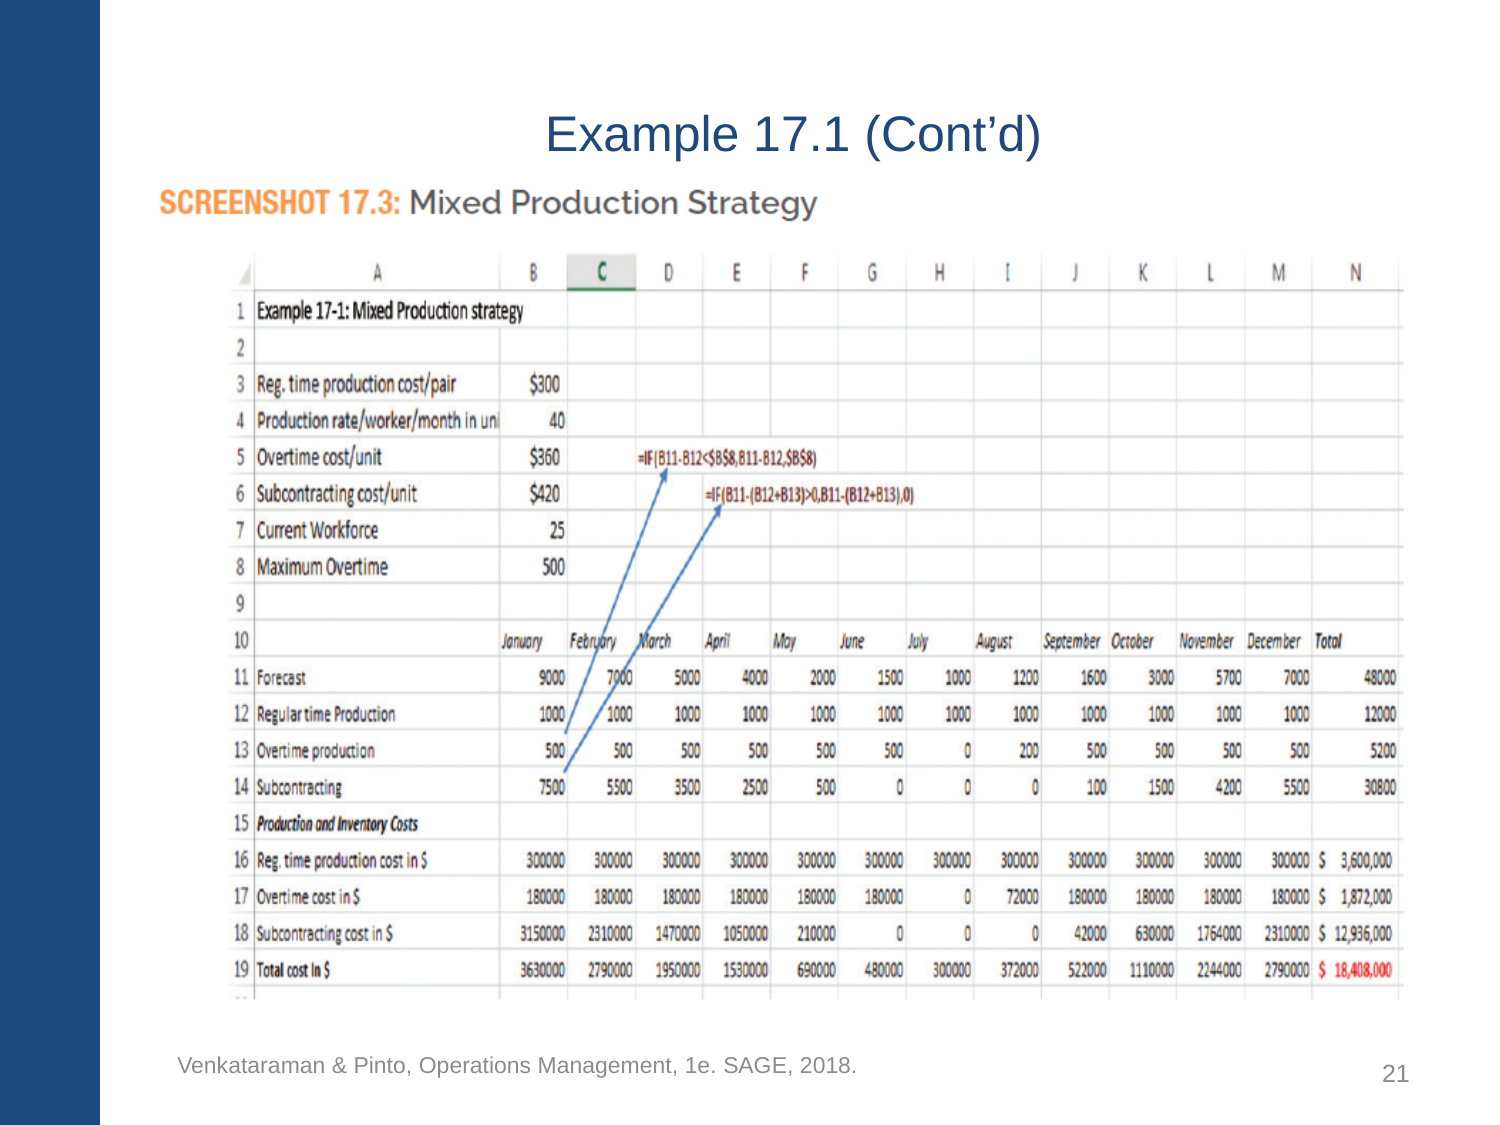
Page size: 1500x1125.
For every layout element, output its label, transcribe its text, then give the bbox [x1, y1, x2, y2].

footer Venkataraman & Pinto, Operations Management, 1e. SAGE, 2018. [162, 1042, 1313, 1103]
slide_number 21 [1350, 1042, 1425, 1103]
title Example 17.1 (Cont’d) [162, 37, 1425, 178]
picture [149, 180, 1482, 1029]
